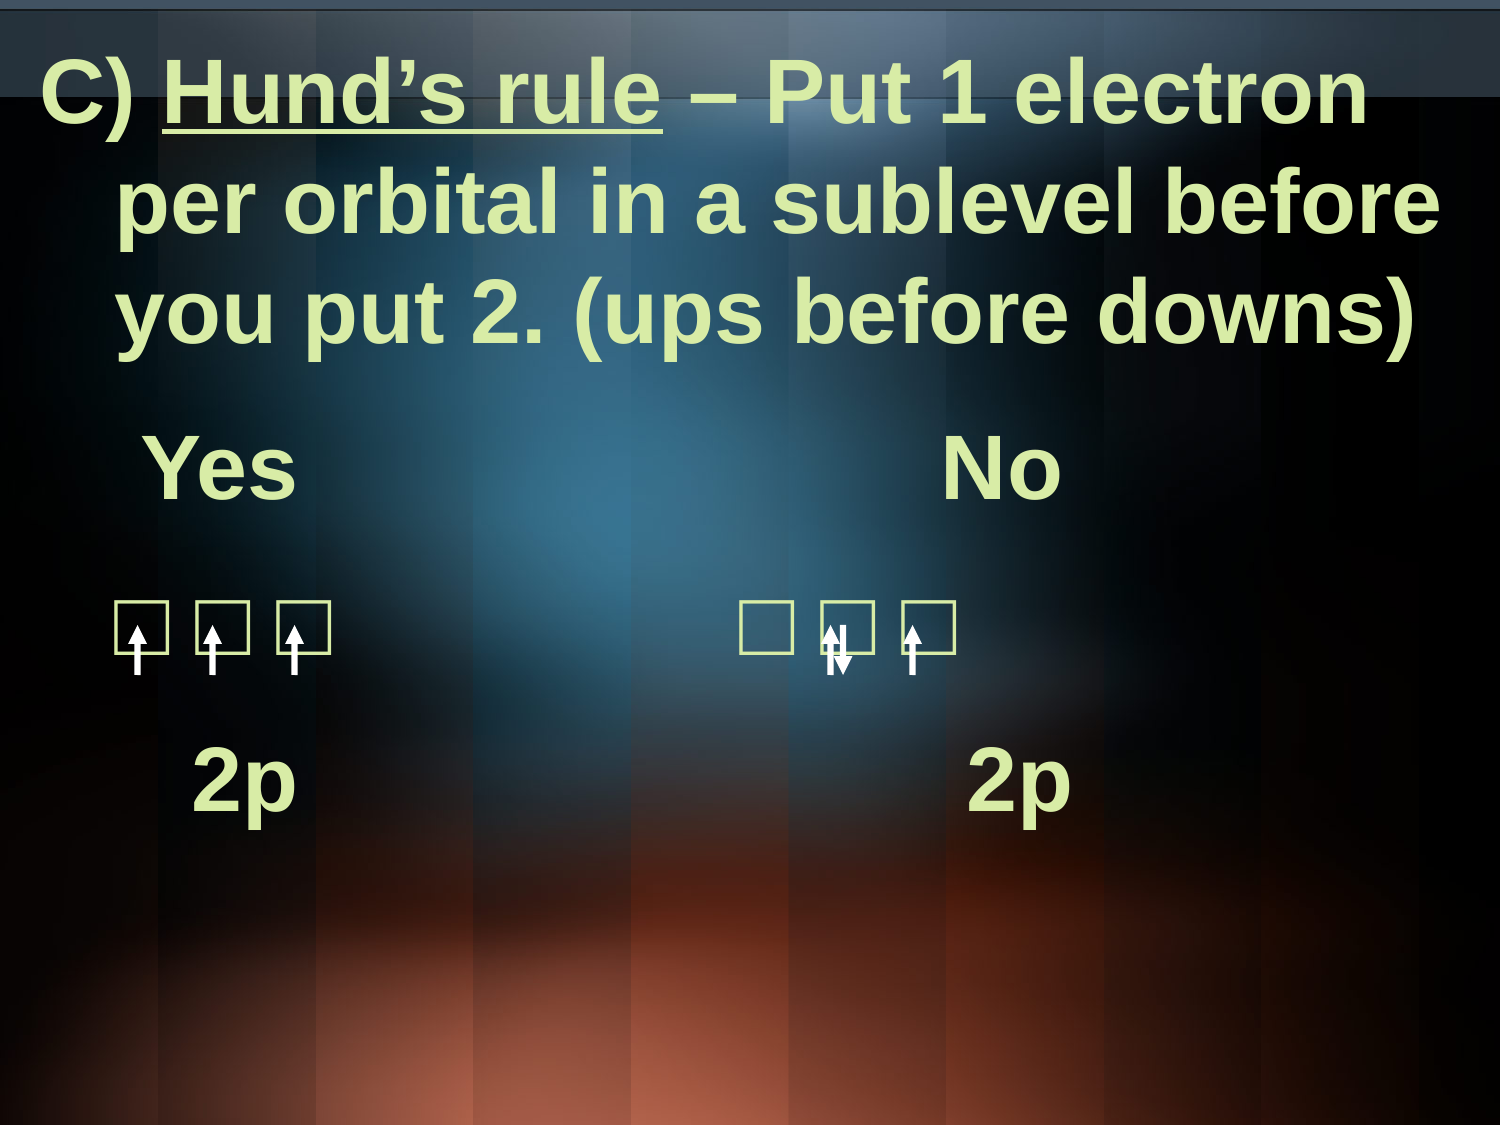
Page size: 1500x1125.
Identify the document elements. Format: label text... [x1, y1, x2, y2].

text_box [824, 624, 837, 676]
text_box [206, 624, 219, 676]
text_box [131, 624, 144, 676]
text_box C) Hund’s rule – Put 1 electron per orbital in a sublevel before you put 2. (ups before downs) Yes No □ □ □ □ □ □ 2p 2p [24, 24, 1463, 837]
text_box [906, 624, 919, 676]
text_box [288, 624, 301, 676]
picture [0, 0, 1500, 1125]
text_box [836, 624, 850, 676]
